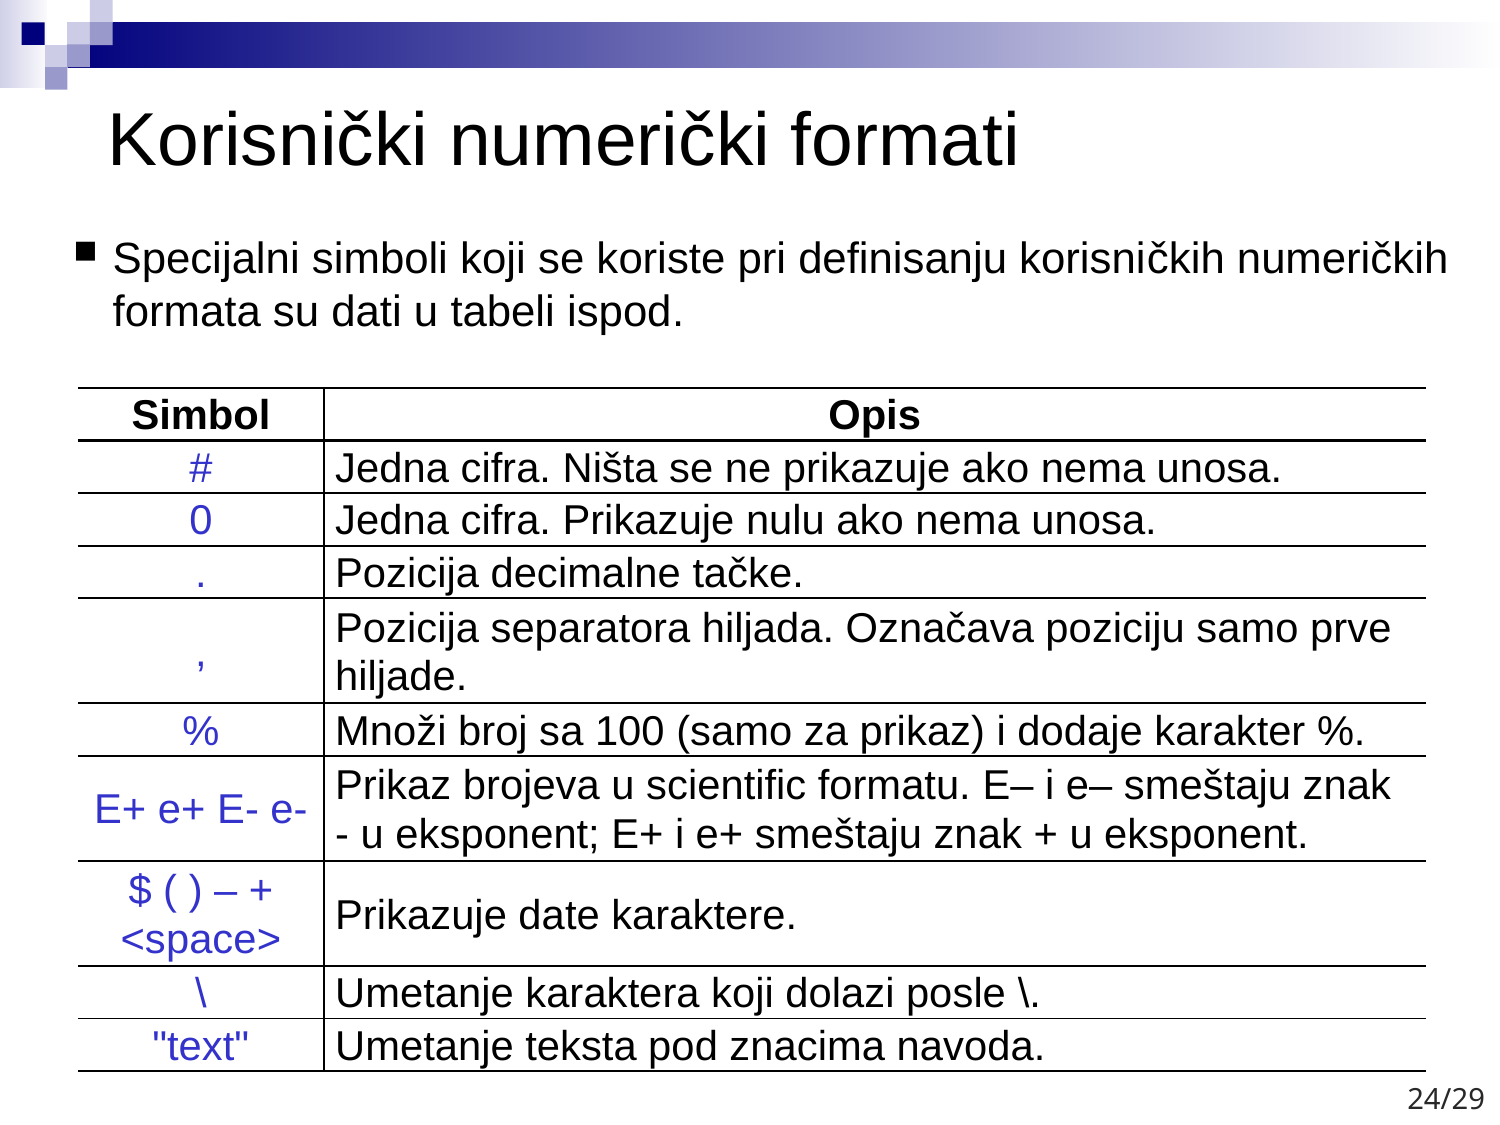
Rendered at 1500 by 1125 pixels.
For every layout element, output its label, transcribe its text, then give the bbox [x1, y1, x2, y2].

title Korisnički numerički formati [92, 75, 1055, 197]
text_box Specijalni simboli koji se koriste pri definisanju korisničkih numeričkih formata su dati u tabeli ispod. [58, 222, 1465, 343]
table_cell Umetanje teksta pod znacima navoda. [325, 1019, 1426, 1070]
table_cell "text" [78, 1019, 323, 1070]
table_header Simbol [78, 389, 323, 439]
table_cell Pozicija decimalne tačke. [325, 547, 1426, 597]
text_box 24/29 [1374, 1072, 1500, 1123]
table_header Opis [325, 389, 1426, 439]
table_cell Umetanje karaktera koji dolazi posle \. [325, 967, 1426, 1018]
table_cell Množi broj sa 100 (samo za prikaz) i dodaje karakter %. [325, 704, 1426, 755]
table_cell 0 [78, 494, 323, 545]
table_cell \ [78, 967, 323, 1018]
table_cell % [78, 704, 323, 755]
table_cell . [78, 547, 323, 597]
table_cell Jedna cifra. Ništa se ne prikazuje ako nema unosa. [325, 442, 1426, 492]
table_cell $ ( ) – + <space> [78, 862, 323, 965]
table_cell , [78, 599, 323, 702]
table_cell Jedna cifra. Prikazuje nulu ako nema unosa. [325, 494, 1426, 545]
table_cell E+ e+ E- e- [78, 757, 323, 860]
table_cell Prikaz brojeva u scientific formatu. E– i e– smeštaju znak - u eksponent; E+ i e+ smeštaju znak + u eksponent. [325, 757, 1426, 860]
table_cell # [78, 442, 323, 492]
table_cell Prikazuje date karaktere. [325, 862, 1426, 965]
table_cell Pozicija separatora hiljada. Označava poziciju samo prve hiljade. [325, 599, 1426, 702]
